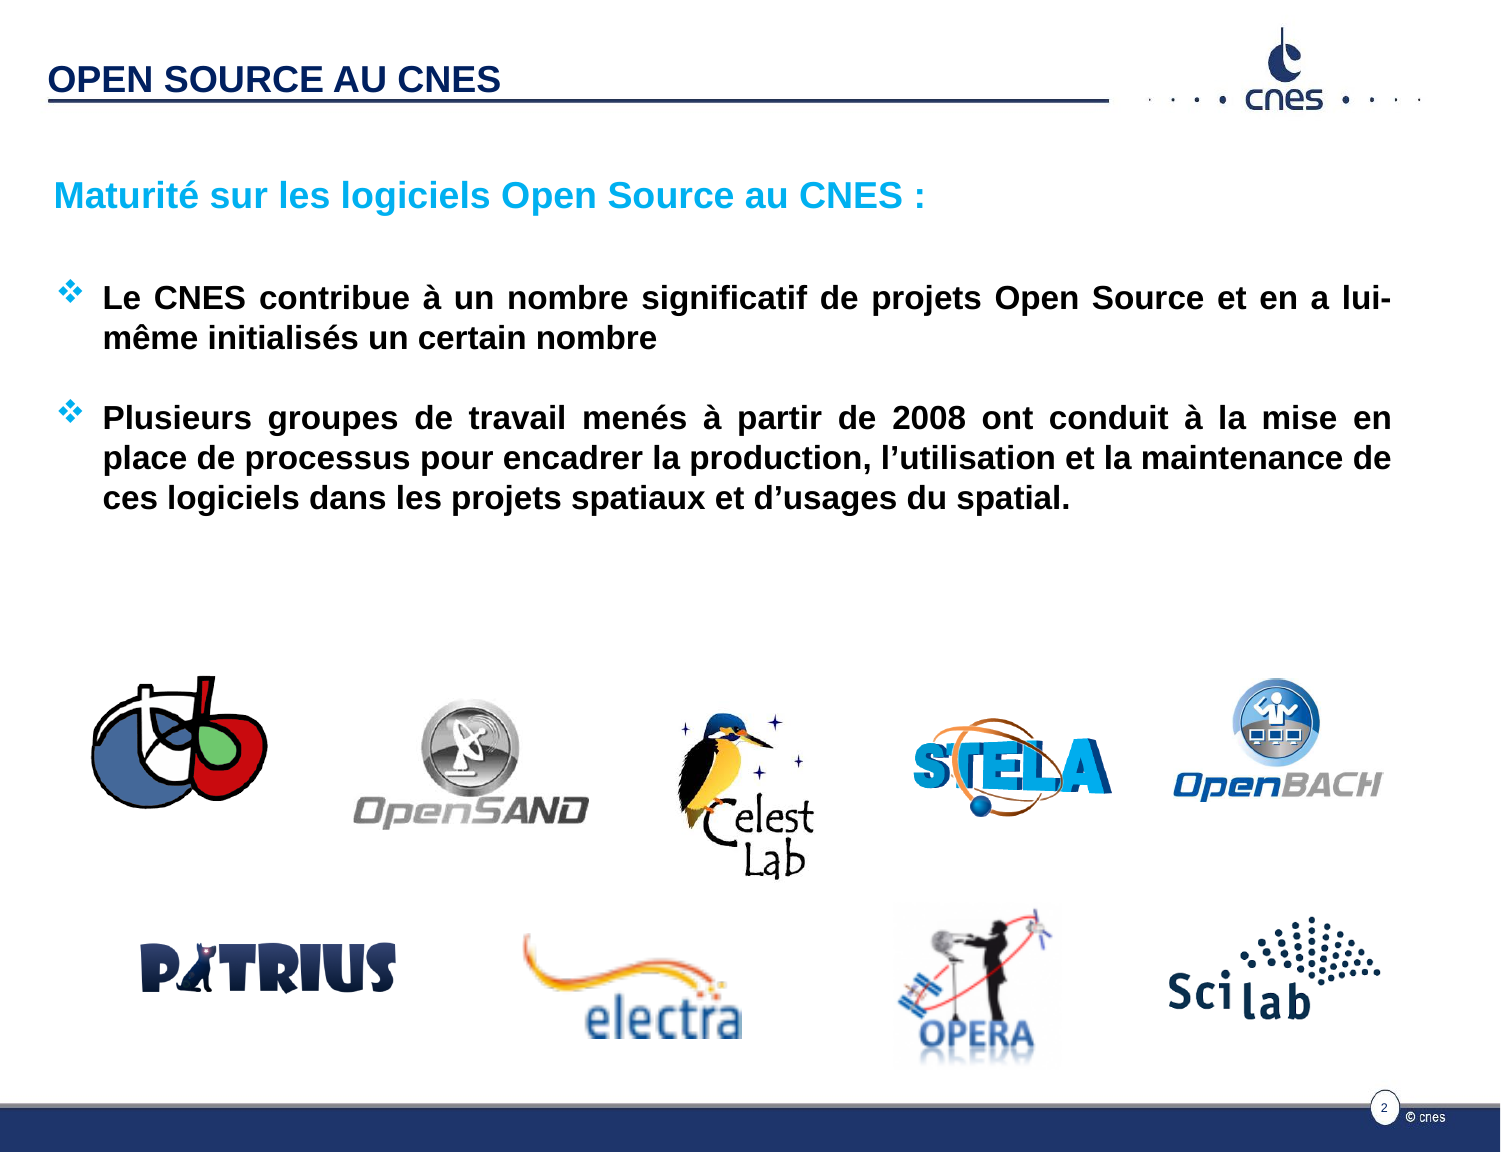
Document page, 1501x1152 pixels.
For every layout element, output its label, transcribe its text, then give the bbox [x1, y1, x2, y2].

text_box Le CNES contribue à un nombre significatif de projets Open Source et en a lui-même initialisés un certain nombre Plusieurs groupes de travail menés à partir de 2008 ont conduit à la mise en place de processus pour encadrer la production, l’utilisation et la maintenance de ces logiciels dans les projets spatiaux et d’usages du spatial. [40, 268, 1409, 563]
slide_number 2 [1356, 1076, 1412, 1138]
picture [0, 0, 1501, 1152]
text_box Open source au CNES [32, 47, 1209, 102]
text_box [0, 0, 1495, 118]
text_box Maturité sur les logiciels Open Source au CNES : [38, 163, 1133, 224]
